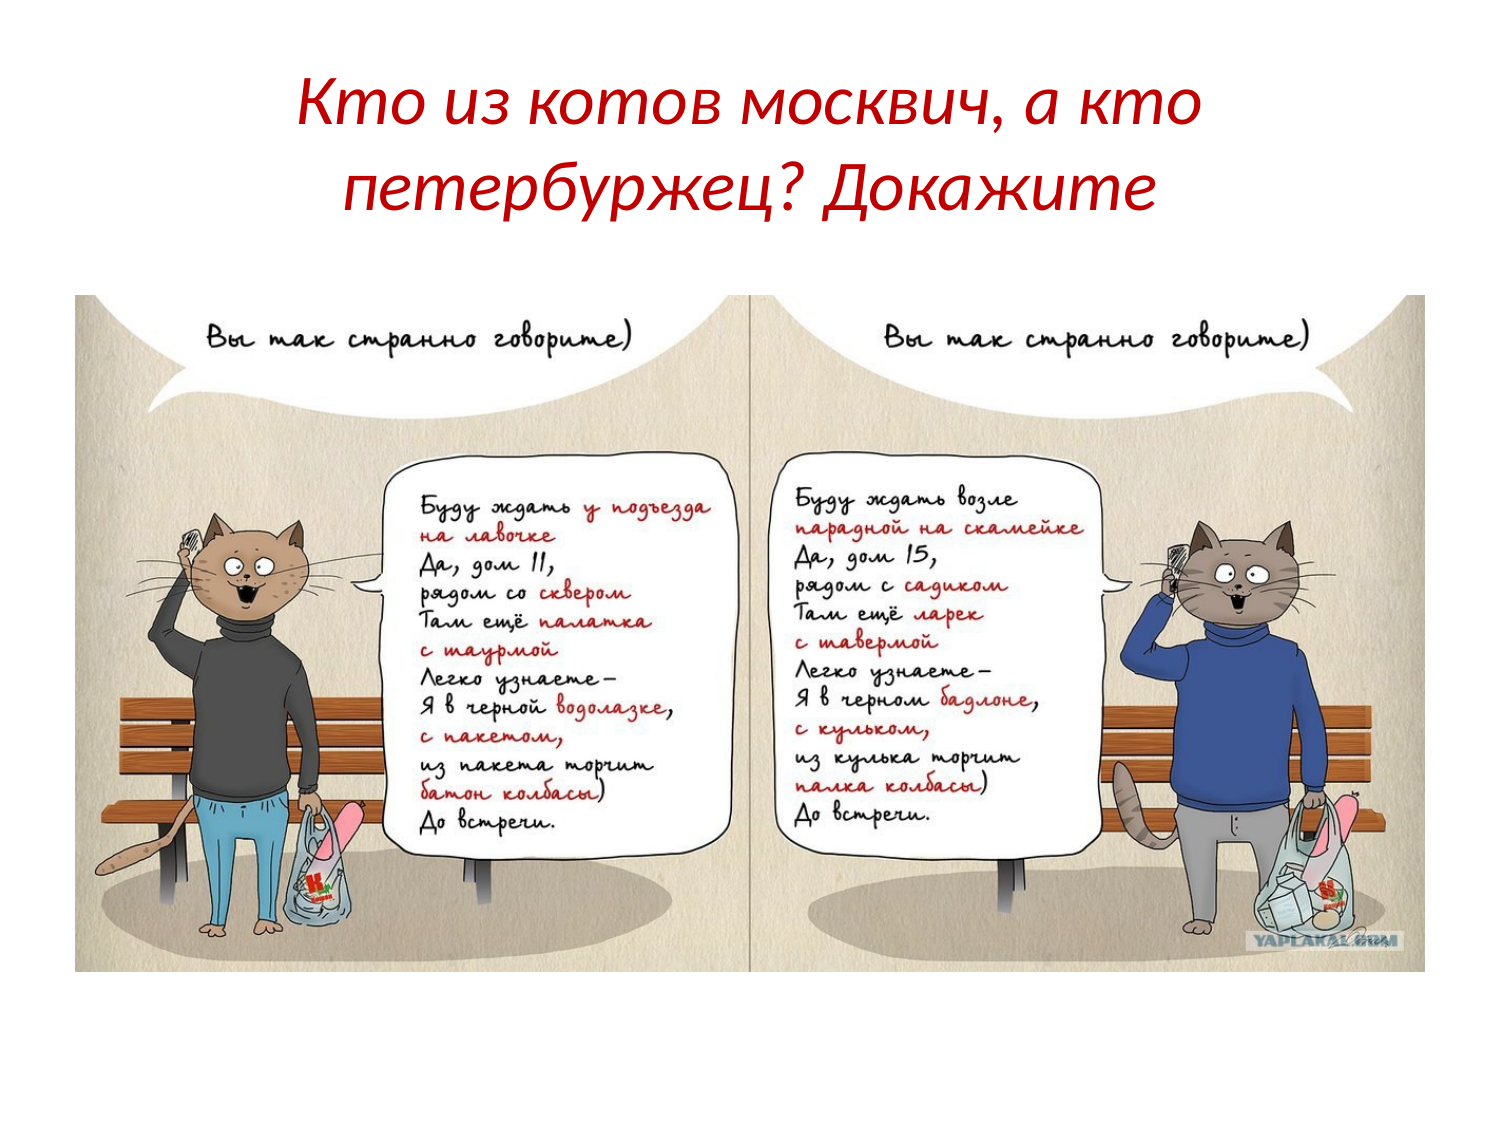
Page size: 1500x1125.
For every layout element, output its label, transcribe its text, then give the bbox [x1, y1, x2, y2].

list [74, 295, 1426, 972]
title Кто из котов москвич, а кто петербуржец? Докажите [75, 45, 1425, 233]
